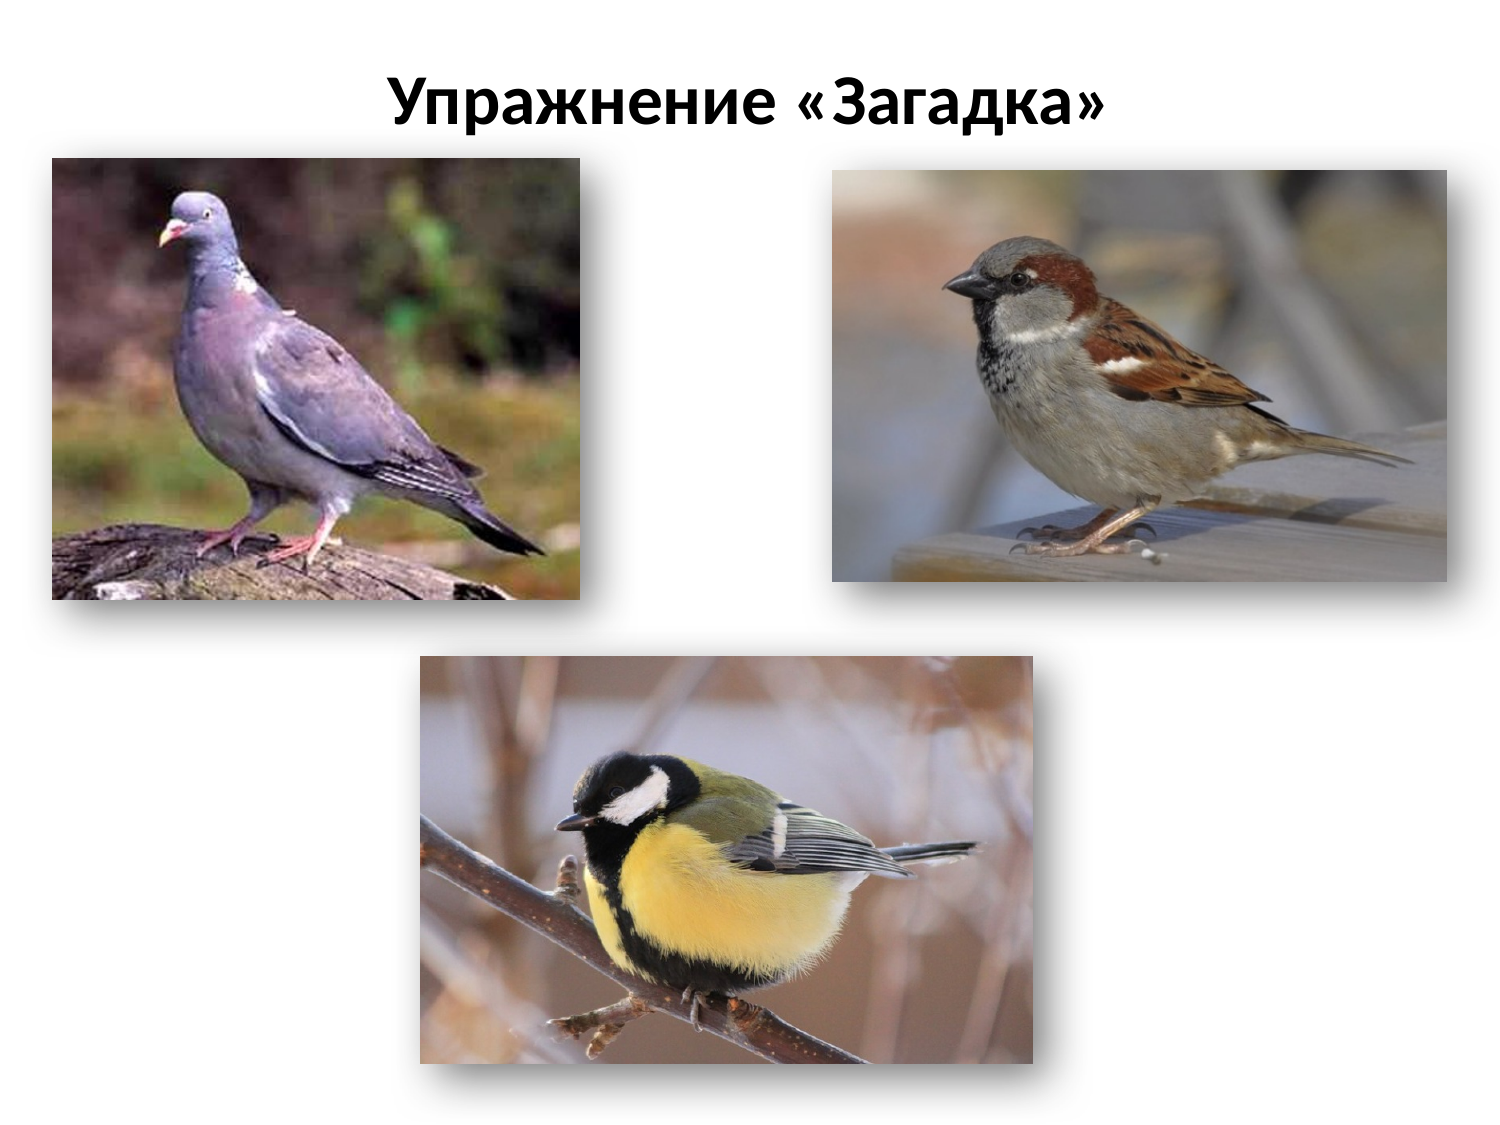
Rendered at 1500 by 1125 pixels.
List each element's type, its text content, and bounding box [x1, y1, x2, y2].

picture [420, 656, 1033, 1064]
picture [52, 158, 580, 600]
picture [832, 169, 1447, 582]
title Упражнение «Загадка» [75, 45, 1425, 233]
